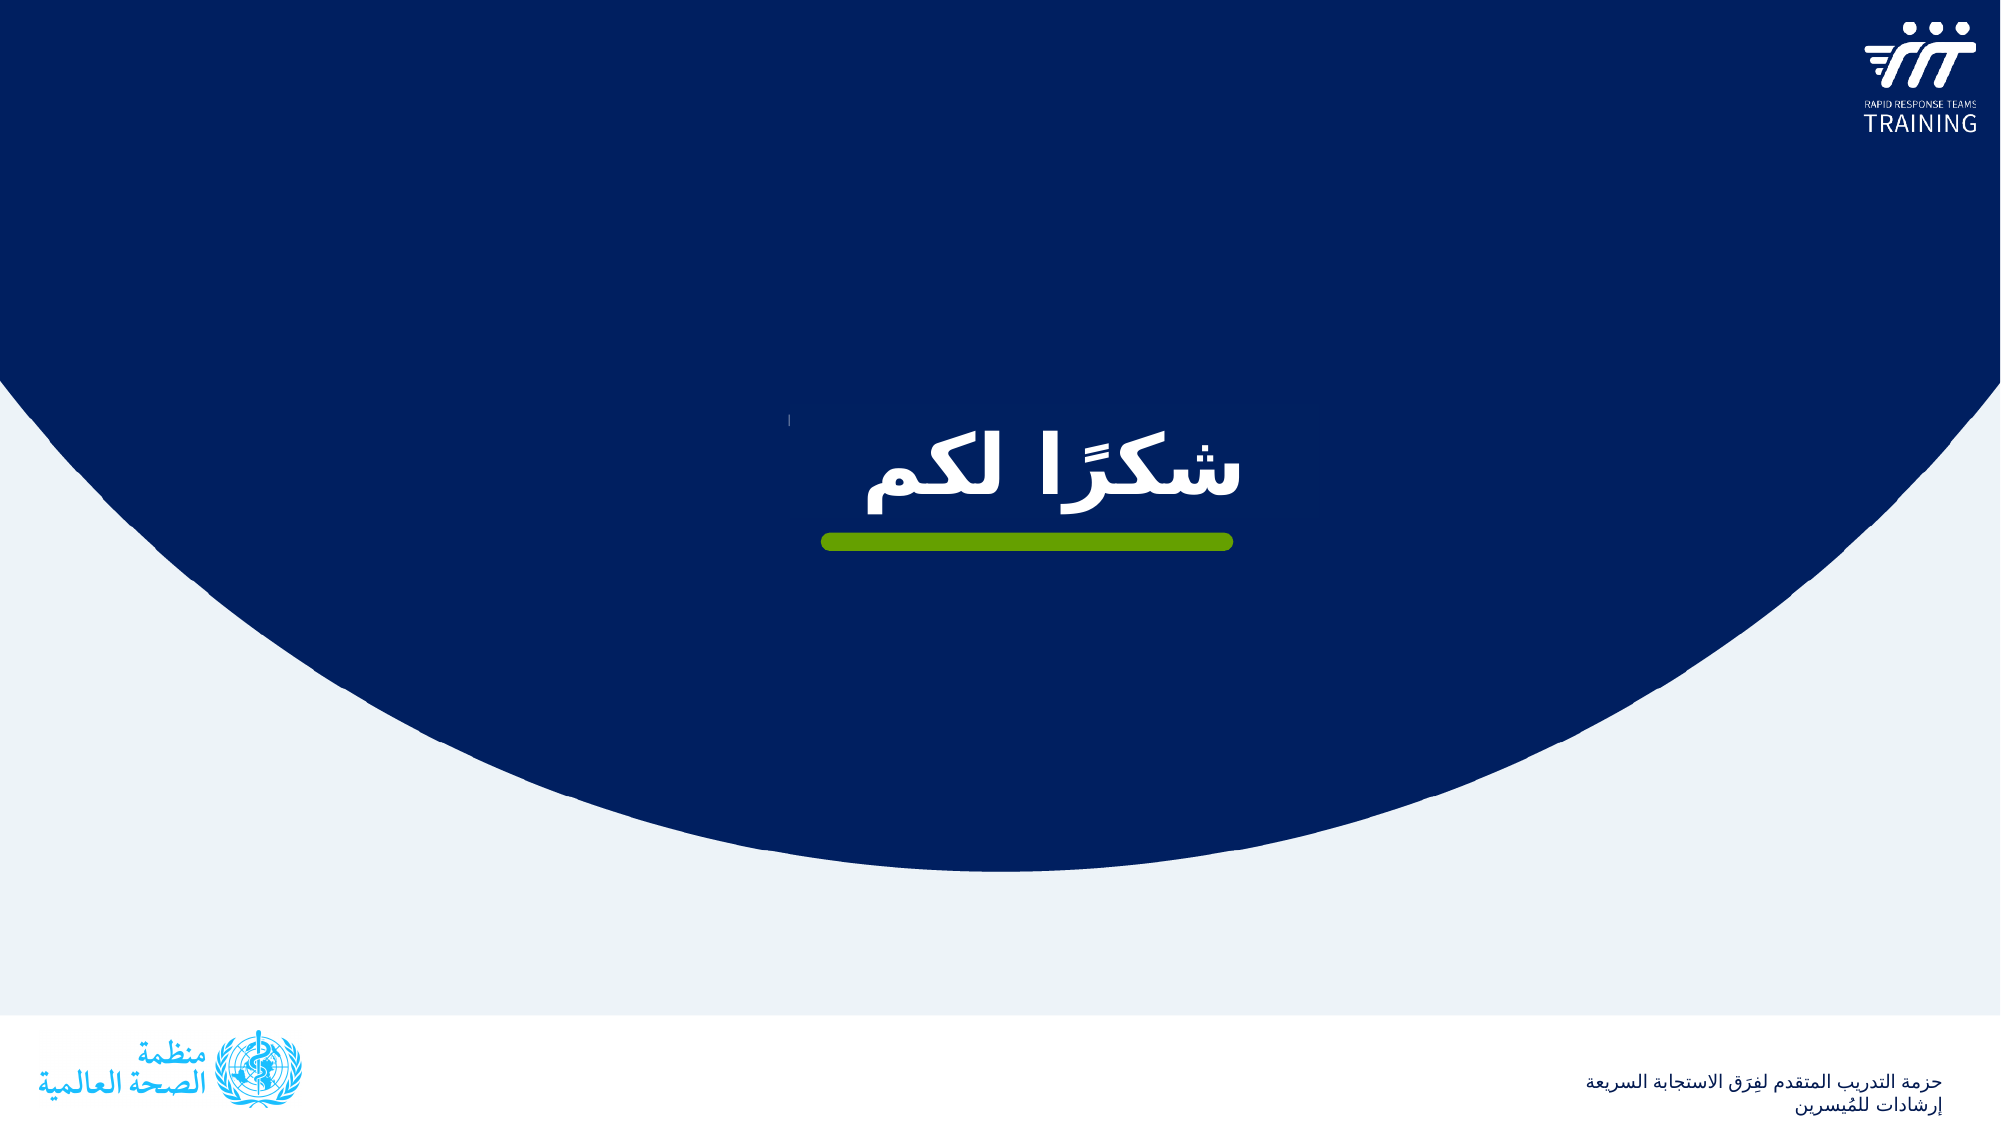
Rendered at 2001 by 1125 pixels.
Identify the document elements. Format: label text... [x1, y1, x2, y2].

text_box شكرًا لكم [789, 403, 1320, 519]
picture [0, 0, 2001, 904]
picture [39, 1030, 302, 1108]
